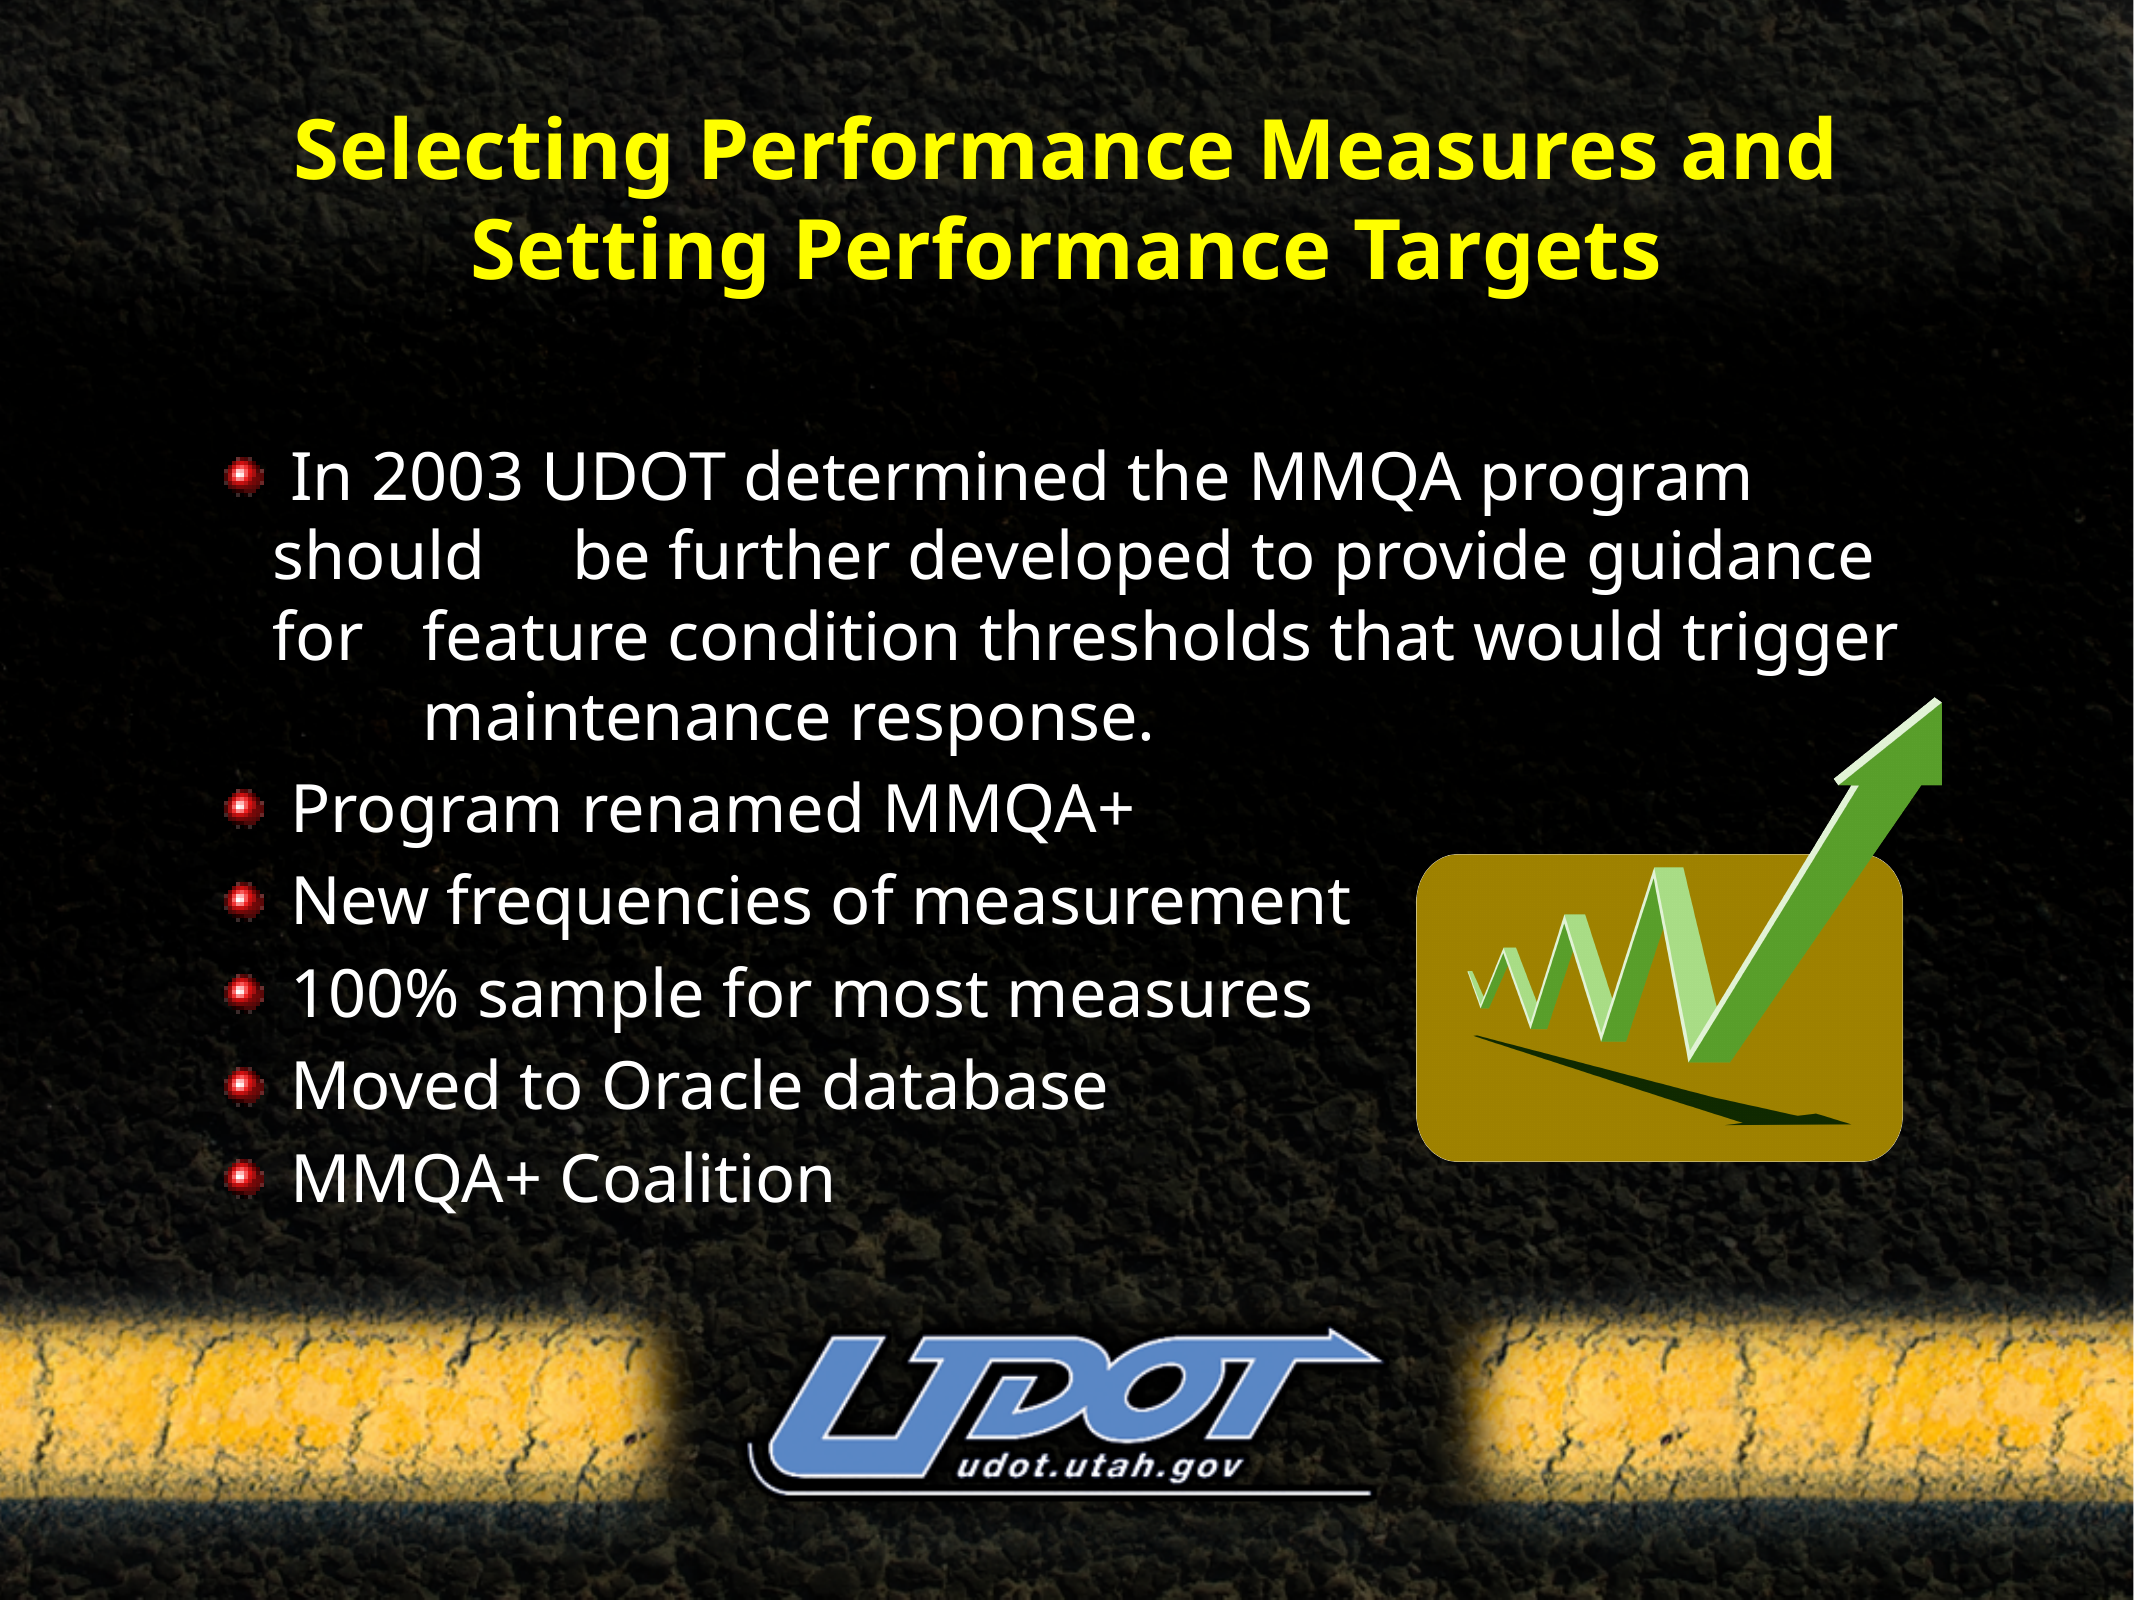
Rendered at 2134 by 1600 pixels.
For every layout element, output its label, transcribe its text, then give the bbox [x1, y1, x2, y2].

list In 2003 UDOT determined the MMQA program should be further developed to provide guidance for feature condition thresholds that would trigger maintenance response. Program renamed MMQA+ New frequencies of measurement 100% sample for most measures Moved to Oracle database MMQA+ Coalition [207, 424, 1926, 1251]
picture [0, 0, 2134, 1600]
title Selecting Performance Measures and Setting Performance Targets [207, 86, 1926, 401]
